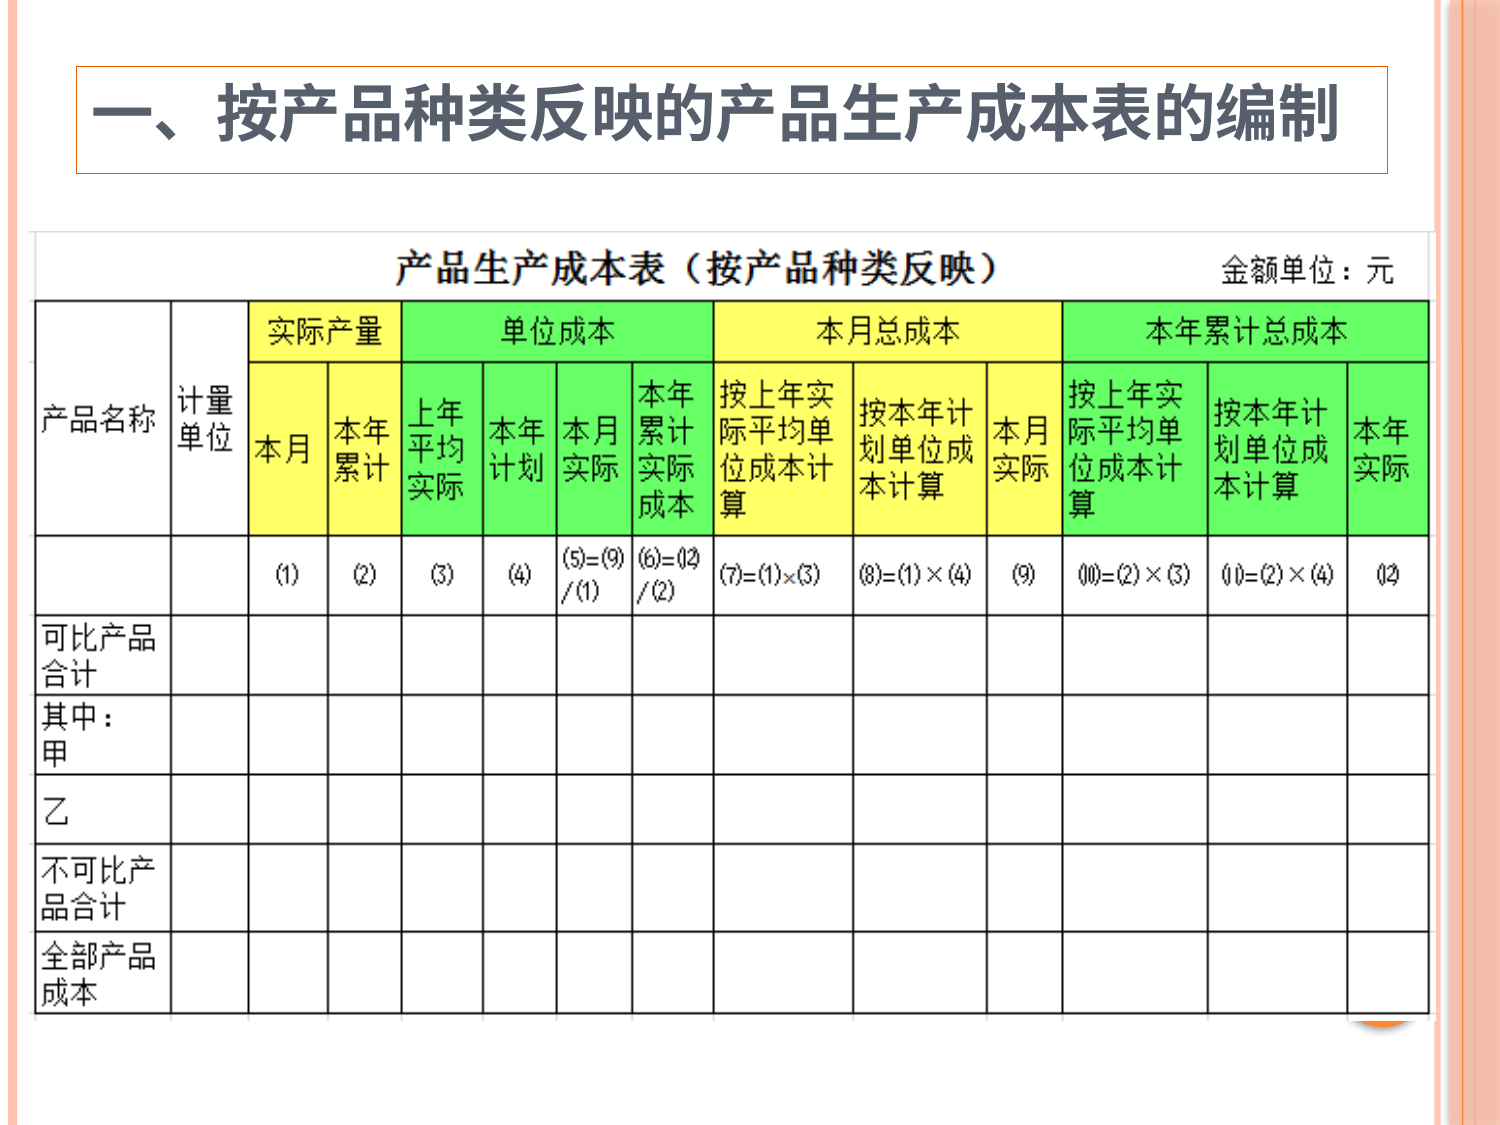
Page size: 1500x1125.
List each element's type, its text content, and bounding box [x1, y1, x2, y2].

picture [28, 231, 1436, 1021]
text_box 一、按产品种类反映的产品生产成本表的编制 [76, 66, 1388, 174]
